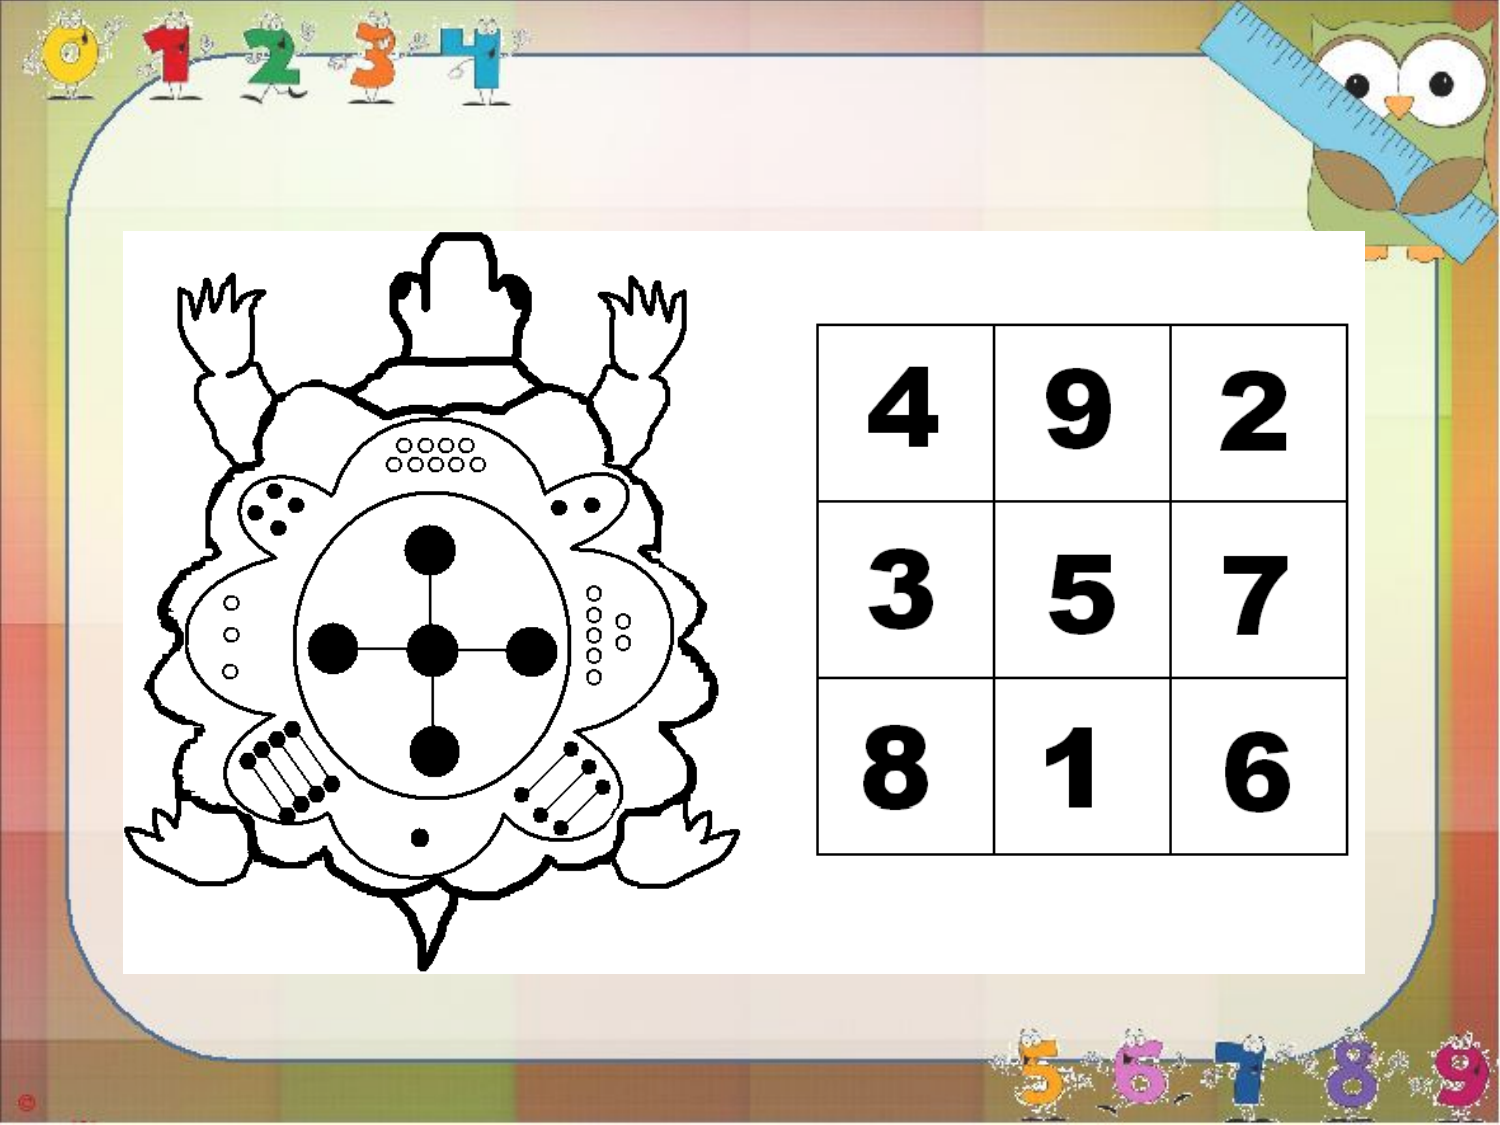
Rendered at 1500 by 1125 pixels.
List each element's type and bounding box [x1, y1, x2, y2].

picture [123, 231, 1365, 974]
